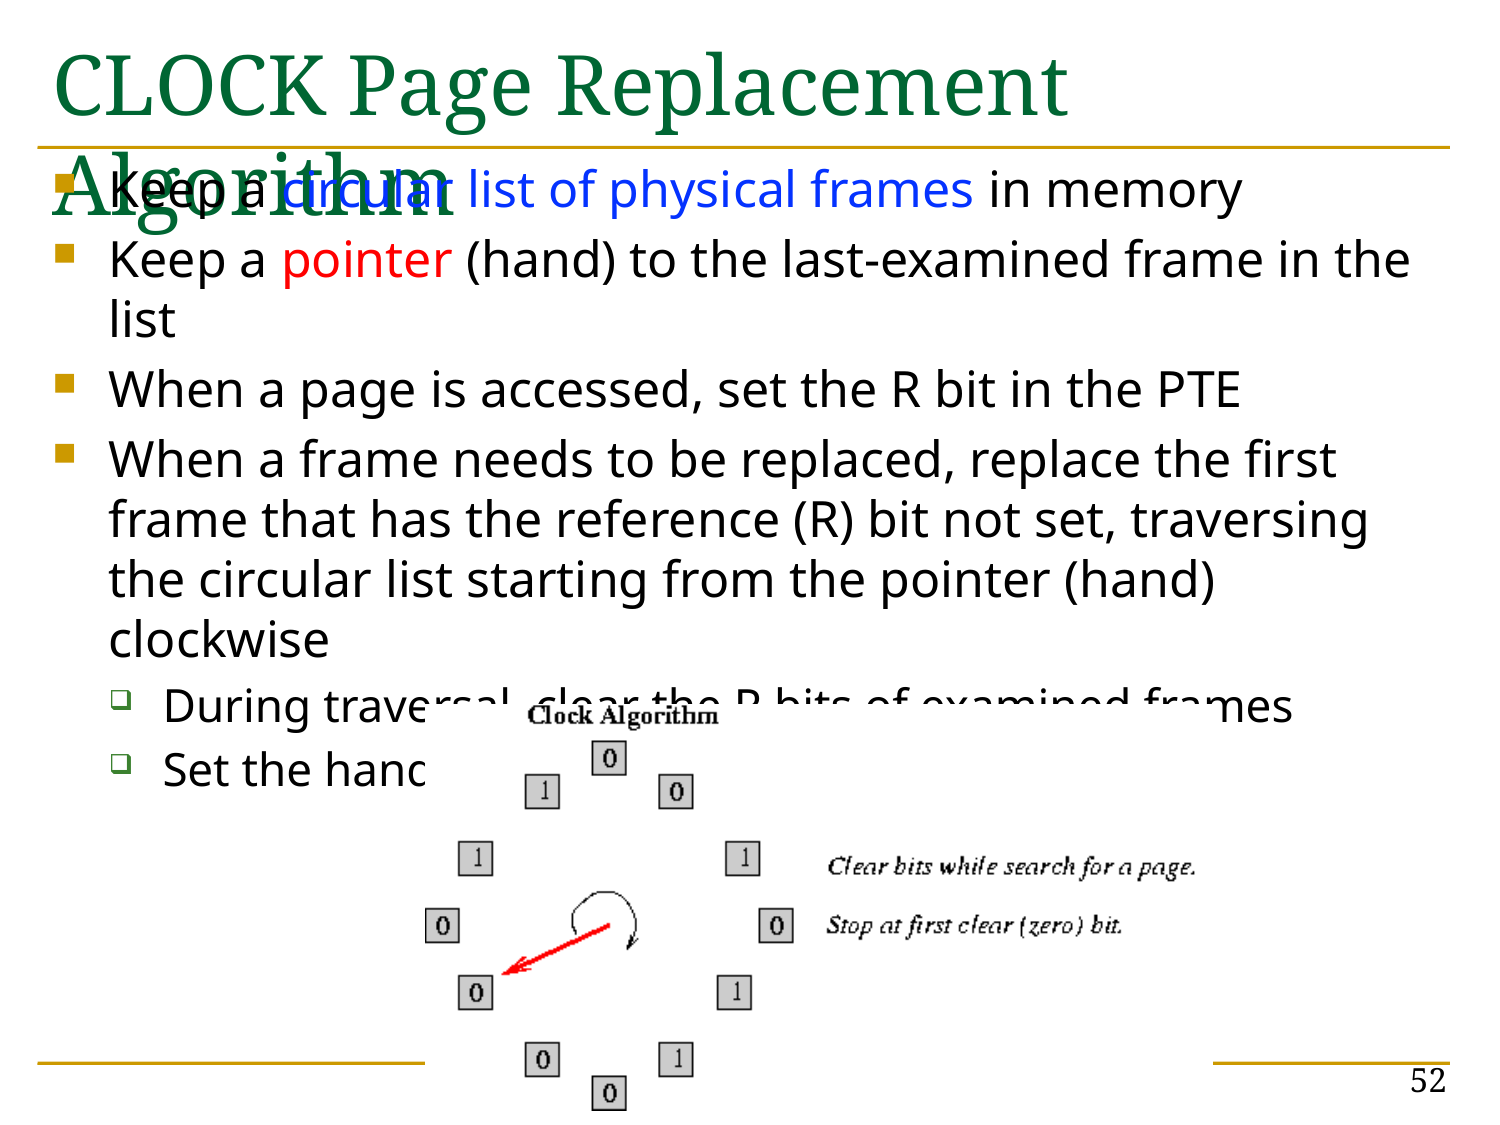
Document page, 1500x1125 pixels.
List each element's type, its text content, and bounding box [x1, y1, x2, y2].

picture [424, 704, 1213, 1111]
slide_number 52 [1216, 1036, 1462, 1112]
title CLOCK Page Replacement Algorithm [37, 24, 1450, 149]
list Keep a circular list of physical frames in memory Keep a pointer (hand) to the last-examined frame in the list When a page is accessed, set the R bit in the PTE When a frame needs to be replaced, replace the first frame that has the reference (R) bit not set, traversing the circular list starting from the pointer (hand) clockwise During traversal, clear the R bits of examined frames Set the hand pointer to the next frame in the list [37, 149, 1450, 1003]
